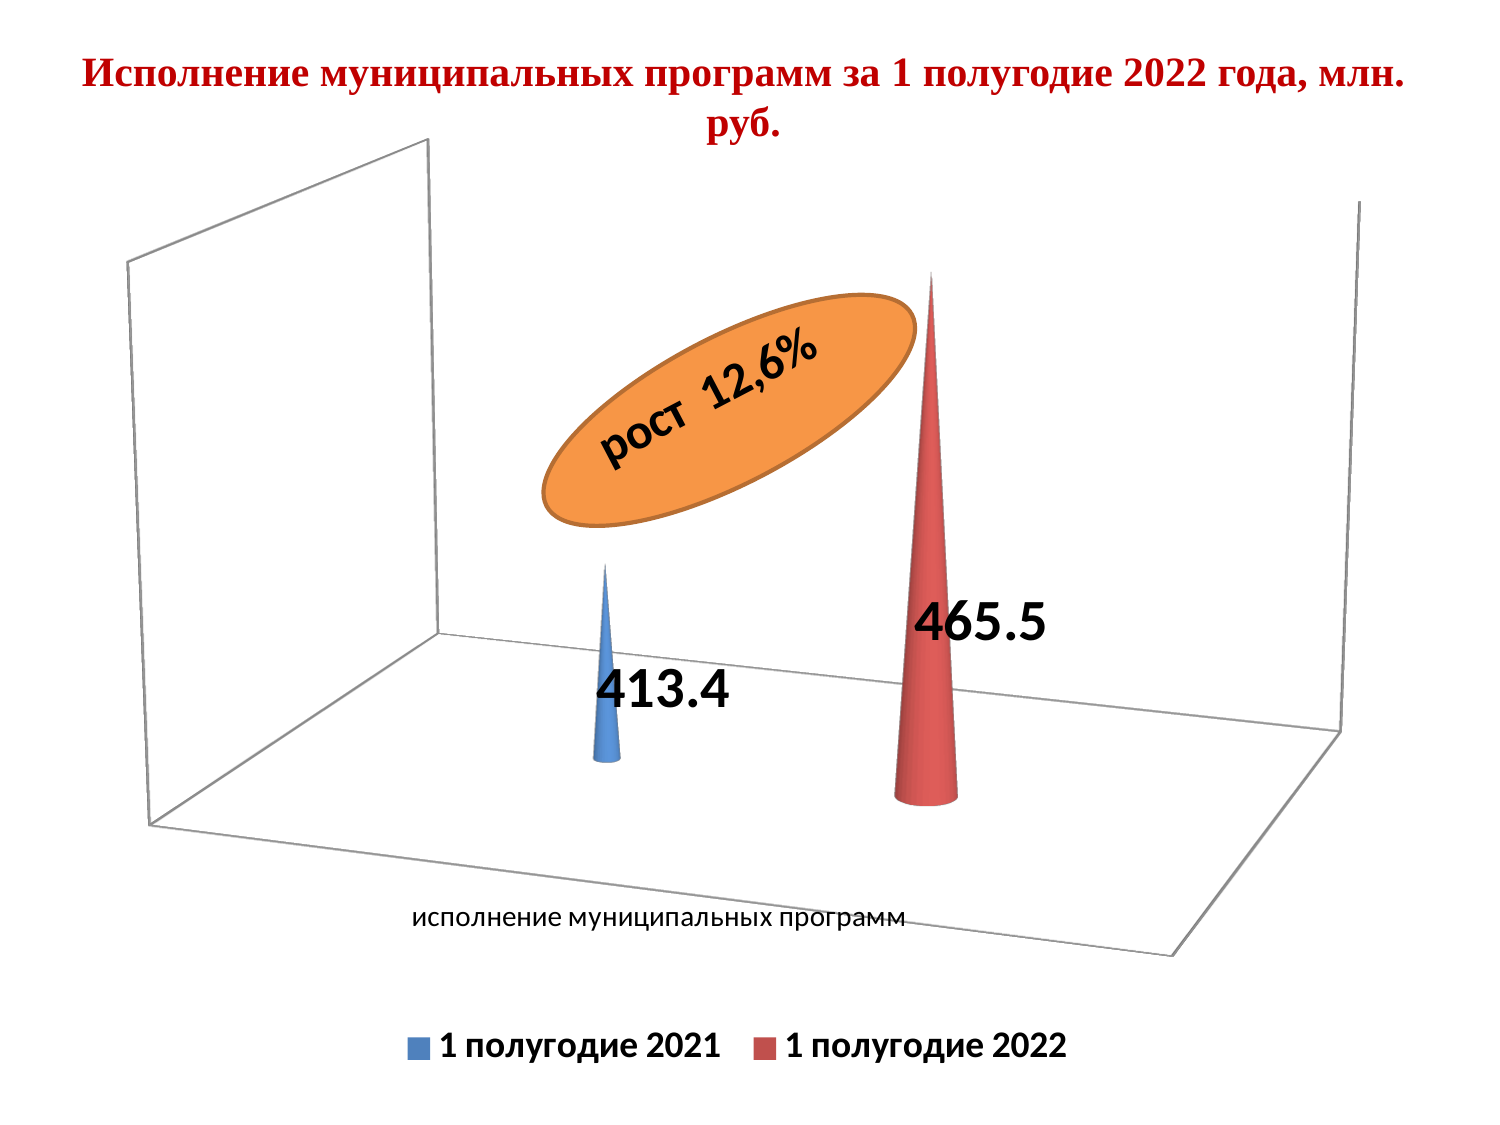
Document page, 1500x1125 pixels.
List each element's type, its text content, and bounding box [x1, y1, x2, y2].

chart [24, 102, 1451, 1076]
text_box Исполнение муниципальных программ за 1 полугодие 2022 года, млн. руб. [24, 37, 1463, 153]
